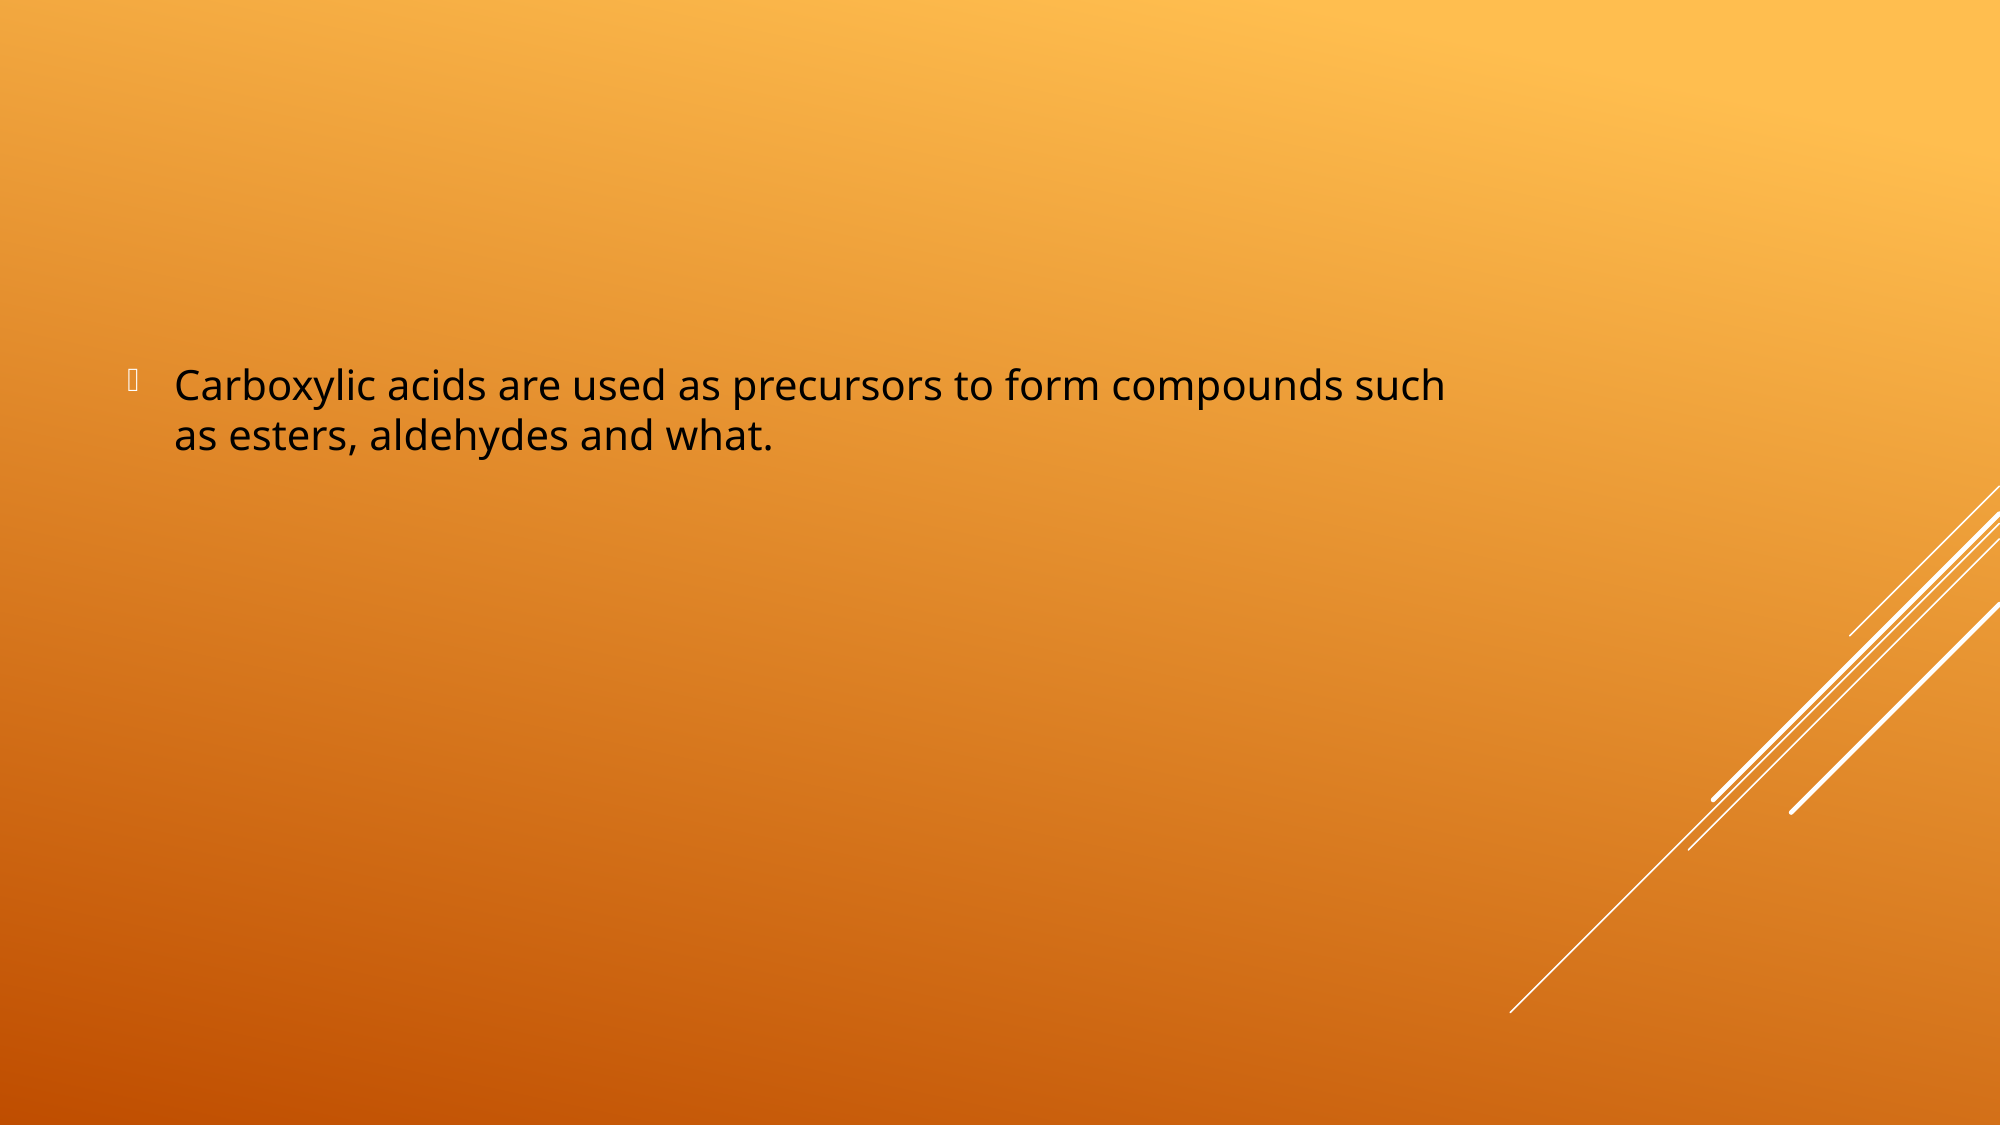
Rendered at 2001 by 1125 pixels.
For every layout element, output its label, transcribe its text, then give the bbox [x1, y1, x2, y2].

list Carboxylic acids are used as precursors to form compounds such as esters, aldehydes and what. [112, 112, 1513, 706]
